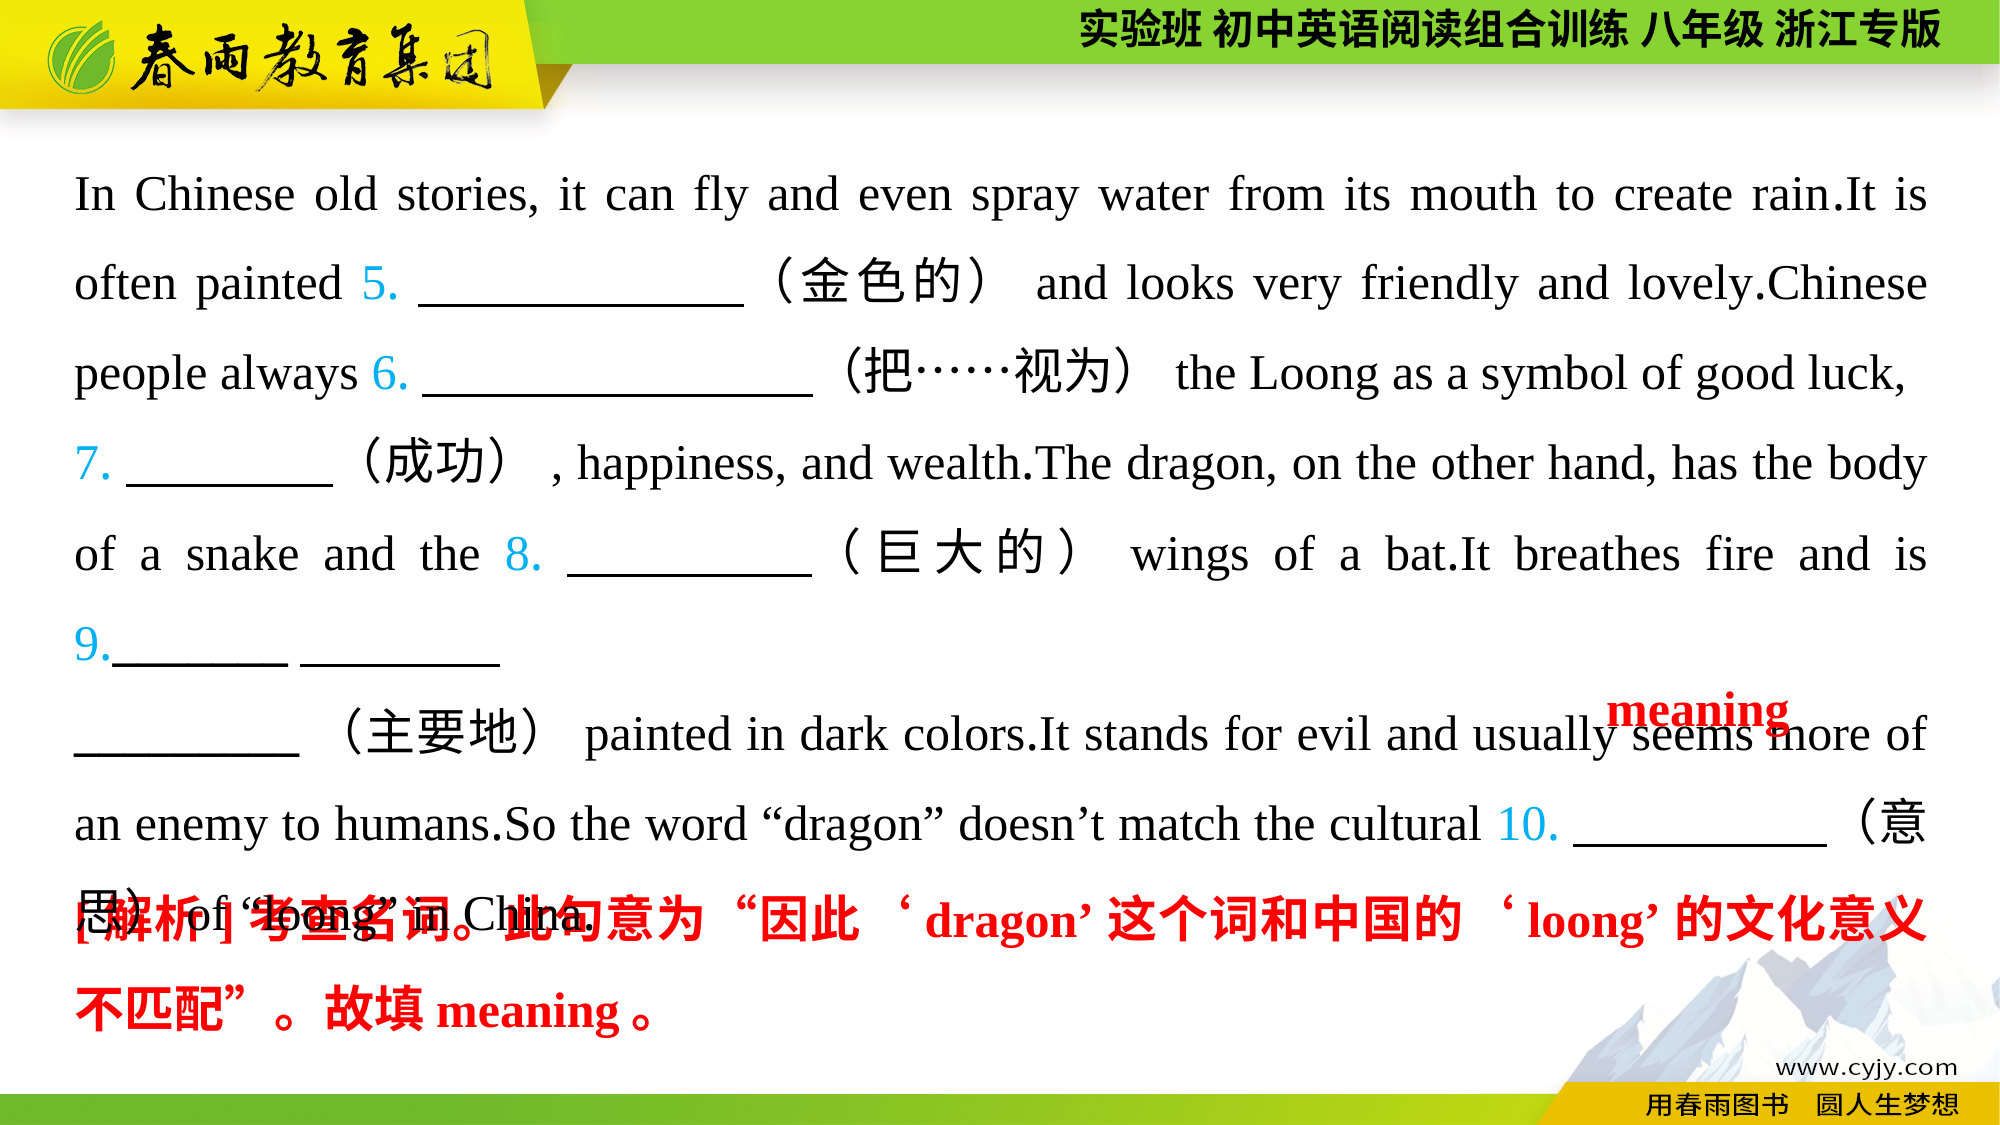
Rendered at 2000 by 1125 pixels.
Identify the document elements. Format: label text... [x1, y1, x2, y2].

picture [0, 0, 2000, 1125]
text_box meaning [1591, 668, 1805, 744]
text_box [解析]考查名词。此句意为“因此‘dragon’这个词和中国的‘loong’的文化意义不匹配”。故填meaning。 [59, 865, 1944, 1045]
list In Chinese old stories, it can fly and even spray water from its mouth to create rain.It is often painted 5. （金色的）and looks very friendly and lovely.Chinese people always 6. （把……视为）the Loong as a symbol of good luck, 7. （成功）, happiness, and wealth.The dragon, on the other hand, has the body of a snake and the 8. （巨大的）wings of a bat.It breathes fire and is 9._______ _________（主要地）painted in dark colors.It stands for evil and usually seems more of an enemy to humans.So the word “dragon” doesn’t match the cultural 10. （意思）of “loong” in China. [59, 122, 1944, 865]
